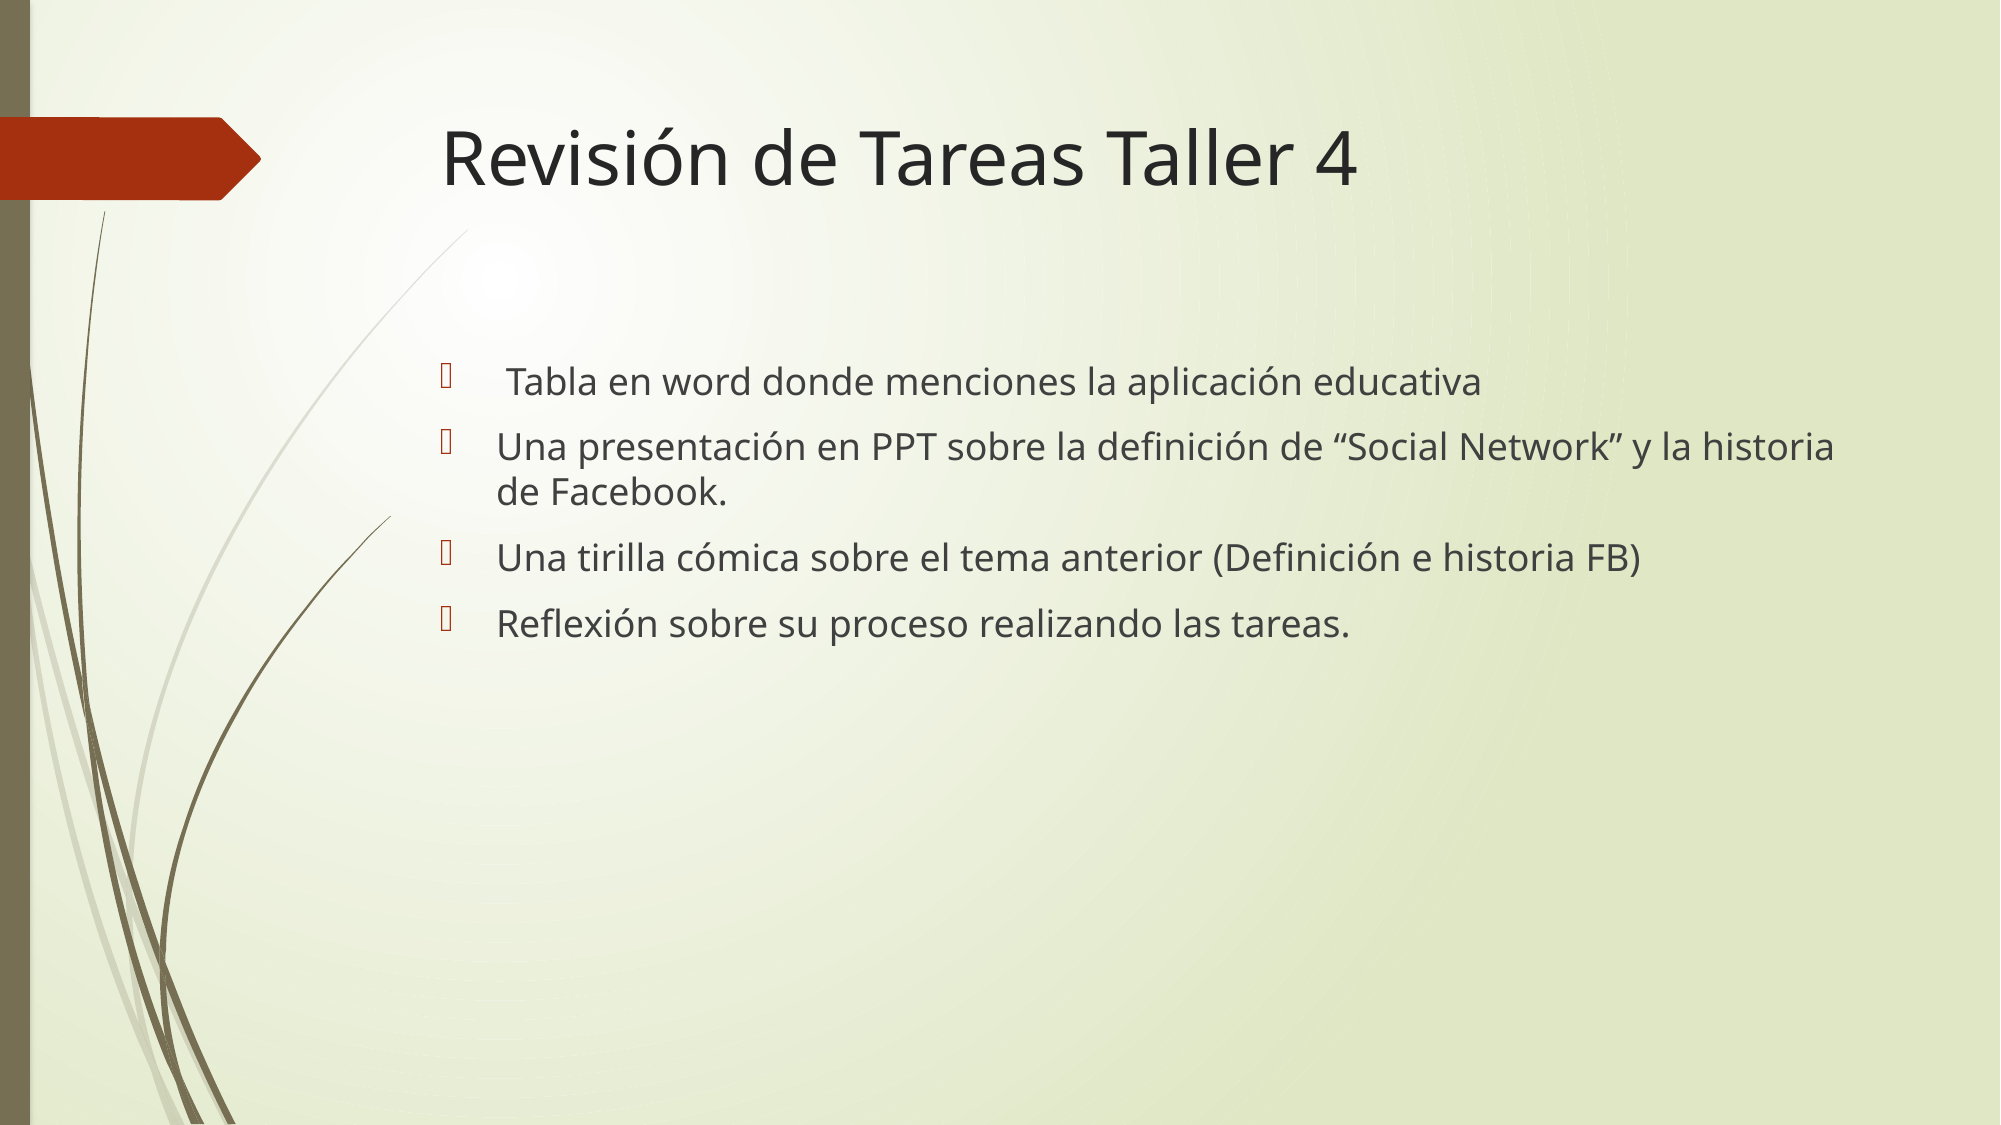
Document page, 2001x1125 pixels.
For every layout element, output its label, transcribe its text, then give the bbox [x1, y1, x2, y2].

list Tabla en word donde menciones la aplicación educativa Una presentación en PPT sobre la definición de “Social Network” y la historia de Facebook. Una tirilla cómica sobre el tema anterior (Definición e historia FB) Reflexión sobre su proceso realizando las tareas. [424, 350, 1888, 970]
title Revisión de Tareas Taller 4 [425, 102, 1888, 313]
